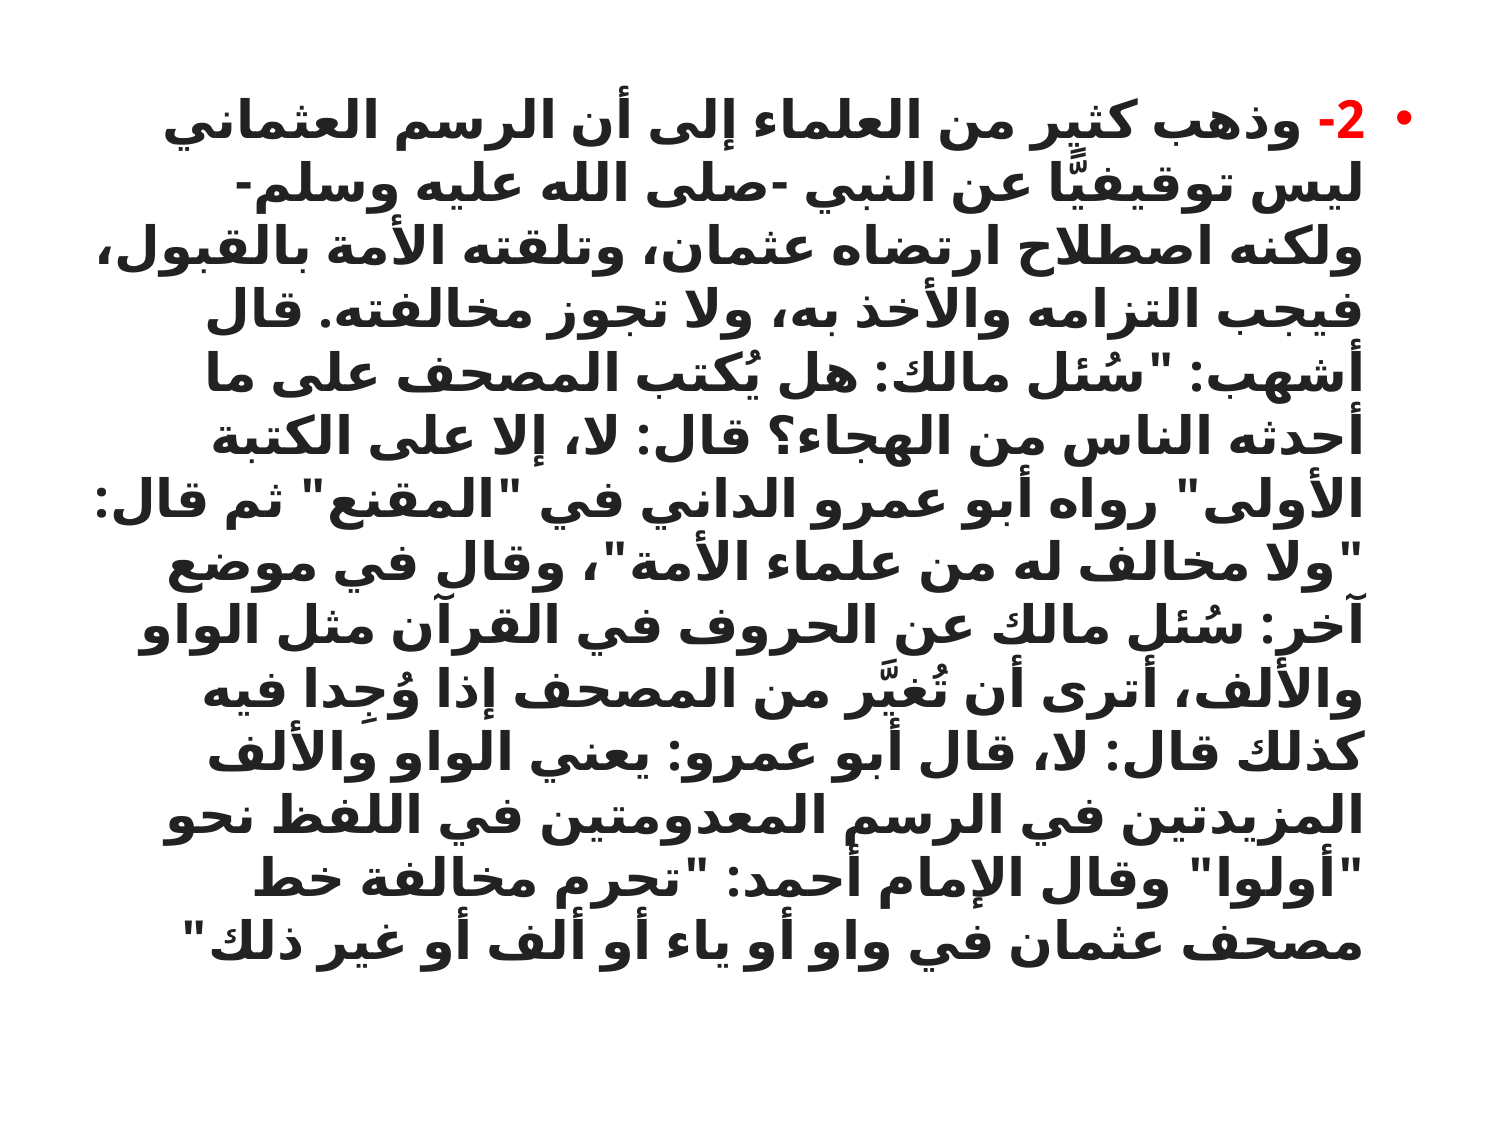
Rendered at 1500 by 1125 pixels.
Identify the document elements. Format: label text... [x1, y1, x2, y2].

list 2- وذهب كثير من العلماء إلى أن الرسم العثماني ليس توقيفيًّا عن النبي -صلى الله عليه وسلم- ولكنه اصطلاح ارتضاه عثمان، وتلقته الأمة بالقبول، فيجب التزامه والأخذ به، ولا تجوز مخالفته. قال أشهب: "سُئل مالك: هل يُكتب المصحف على ما أحدثه الناس من الهجاء؟ قال: لا، إلا على الكتبة الأولى" رواه أبو عمرو الداني في "المقنع" ثم قال: "ولا مخالف له من علماء الأمة"، وقال في موضع آخر: سُئل مالك عن الحروف في القرآن مثل الواو والألف، أترى أن تُغيَّر من المصحف إذا وُجِدا فيه كذلك قال: لا، قال أبو عمرو: يعني الواو والألف المزيدتين في الرسم المعدومتين في اللفظ نحو "أولوا" وقال الإمام أحمد: "تحرم مخالفة خط مصحف عثمان في واو أو ياء أو ألف أو غير ذلك" [75, 78, 1425, 1005]
